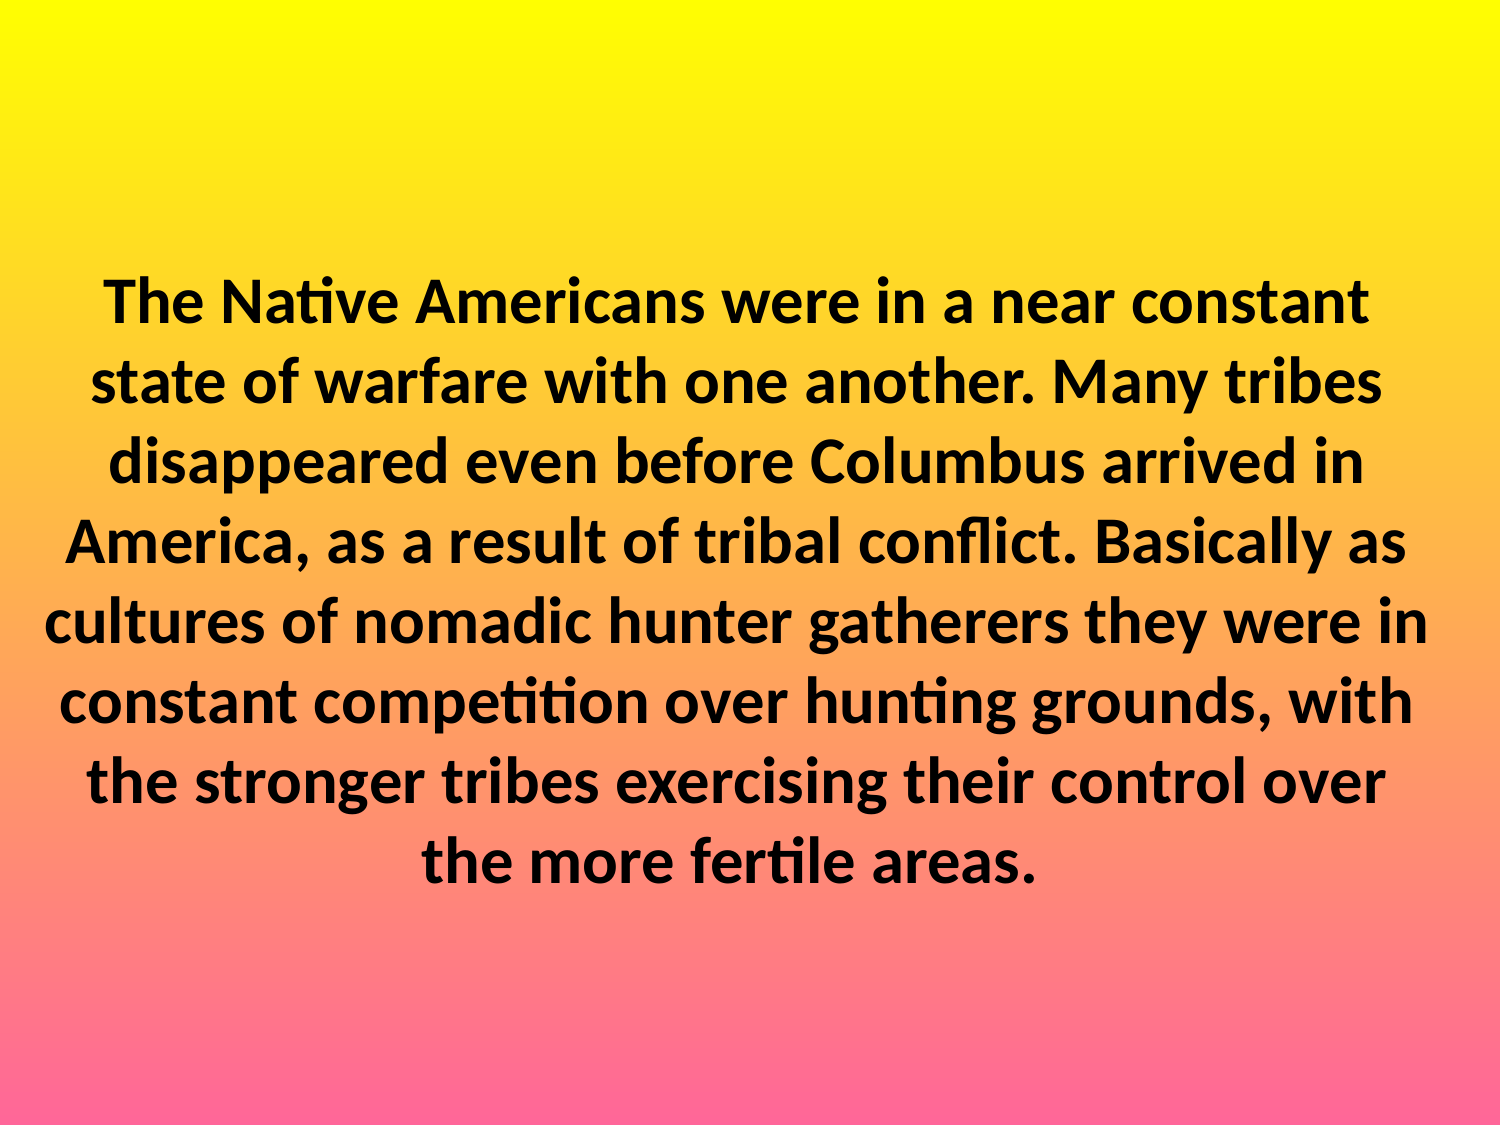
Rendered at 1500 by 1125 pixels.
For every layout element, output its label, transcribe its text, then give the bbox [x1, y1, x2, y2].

text_box The Native Americans were in a near constant state of warfare with one another. Many tribes disappeared even before Columbus arrived in America, as a result of tribal conflict. Basically as cultures of nomadic hunter gatherers they were in constant competition over hunting grounds, with the stronger tribes exercising their control over the more fertile areas. [24, 249, 1450, 985]
